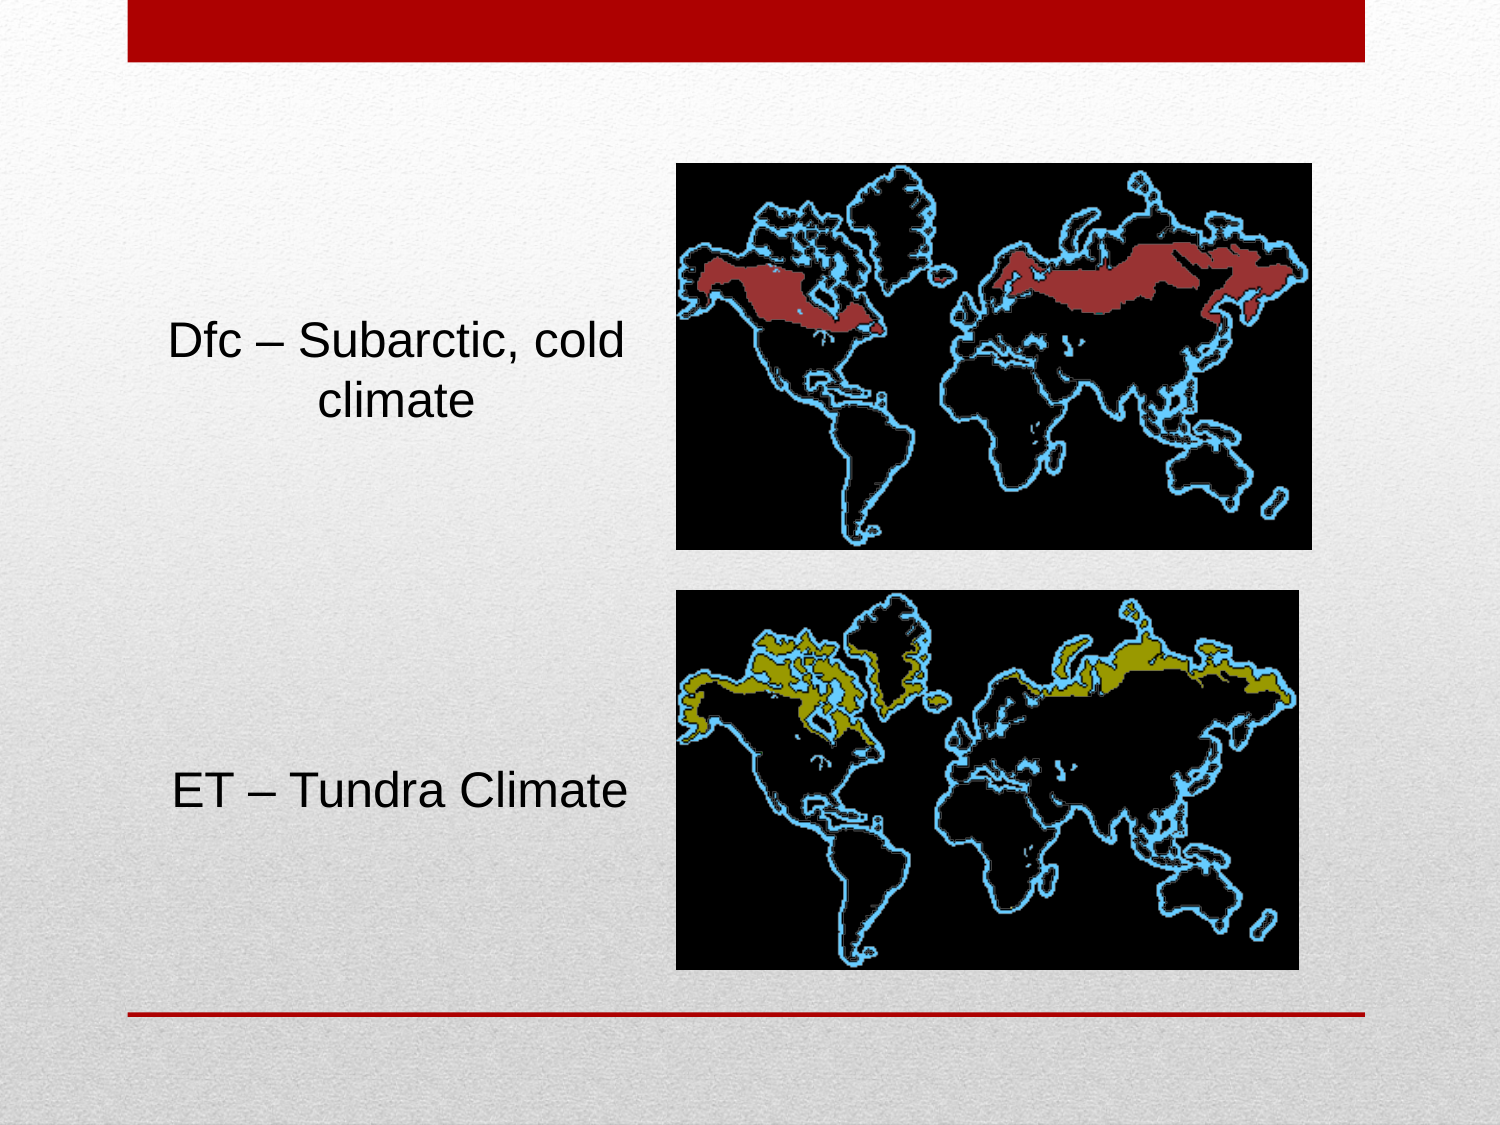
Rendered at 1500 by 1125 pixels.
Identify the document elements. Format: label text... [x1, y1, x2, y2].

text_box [149, 161, 1313, 551]
picture [674, 589, 1301, 972]
text_box ET – Tundra Climate [156, 750, 644, 826]
